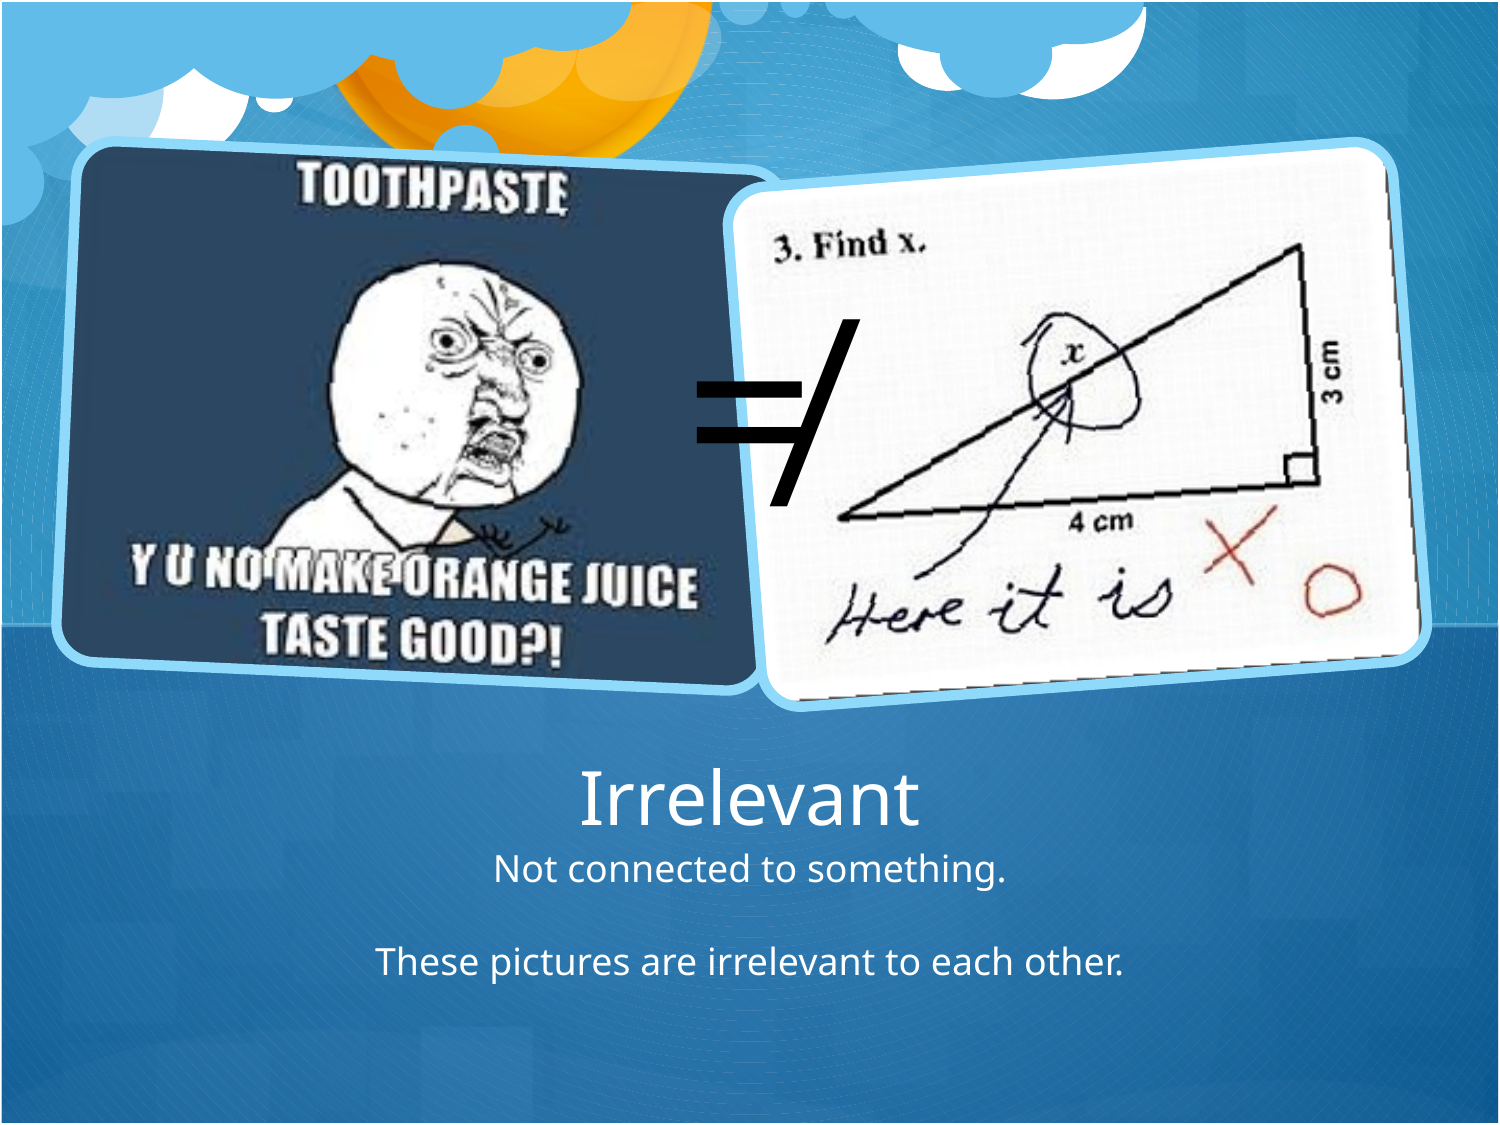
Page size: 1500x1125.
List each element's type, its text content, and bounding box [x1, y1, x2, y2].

list Not connected to something. These pictures are irrelevant to each other. [116, 848, 1383, 1048]
picture [2, 2, 1498, 1123]
title Irrelevant [116, 729, 1383, 848]
